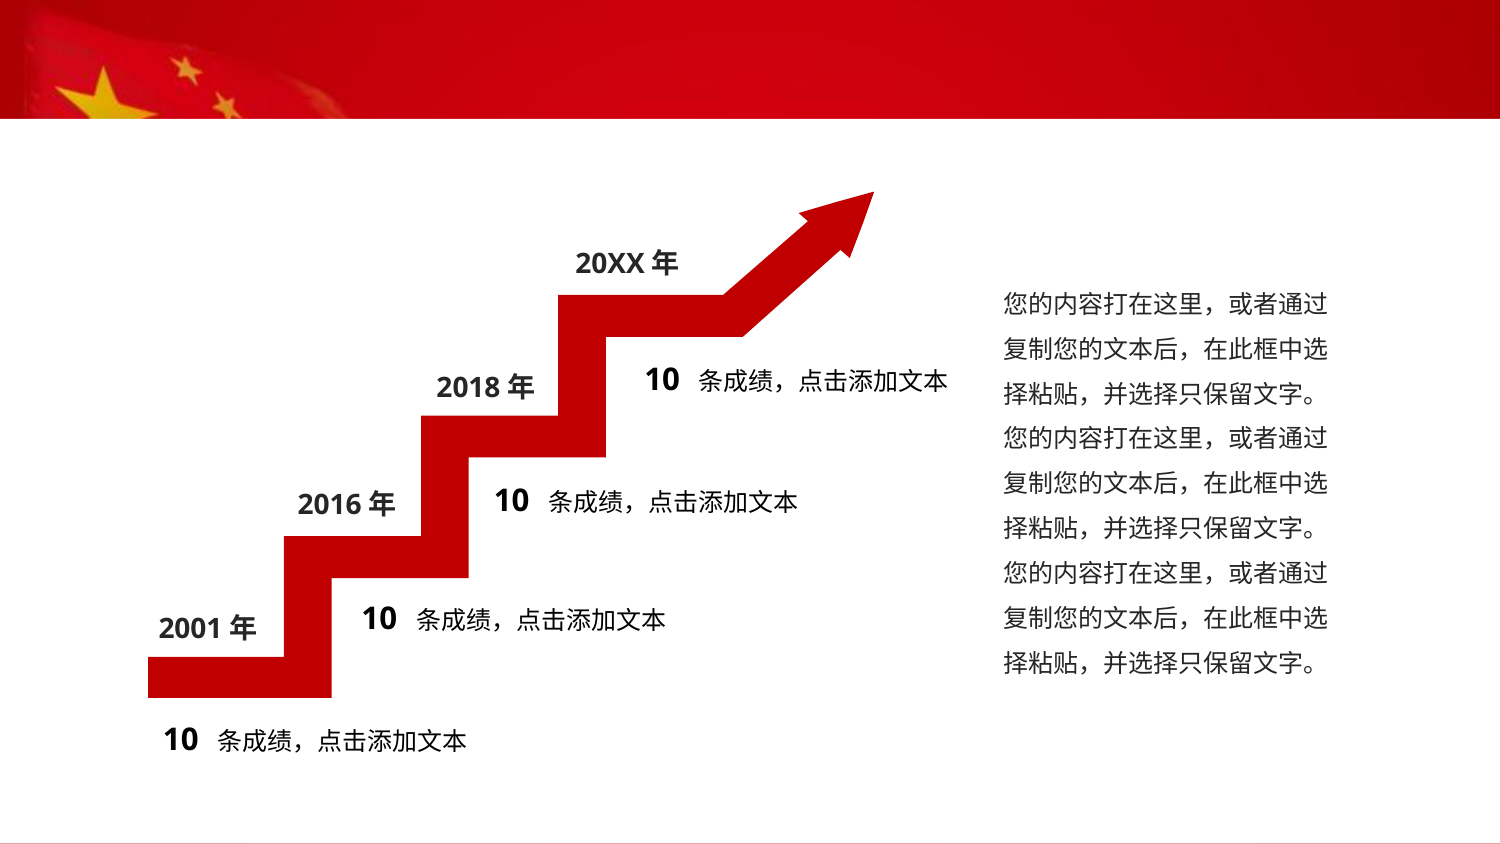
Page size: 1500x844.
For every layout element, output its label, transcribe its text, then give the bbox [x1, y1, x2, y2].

text_box 10 条成绩，点击添加文本 [479, 466, 892, 526]
text_box [148, 191, 875, 698]
text_box 20XX年 [560, 238, 695, 287]
text_box 2016年 [282, 478, 412, 528]
text_box 10 条成绩，点击添加文本 [629, 345, 972, 406]
text_box 2001年 [143, 602, 273, 652]
text_box 10 条成绩，点击添加文本 [346, 584, 759, 645]
text_box 您的内容打在这里，或者通过复制您的文本后，在此框中选择粘贴，并选择只保留文字。 您的内容打在这里，或者通过复制您的文本后，在此框中选择粘贴，并选择只保留文字。 您的内容打在这里，或者通过复制您的文本后，在此框中选择粘贴，并选择只保留文字。 [988, 266, 1361, 730]
text_box 2018年 [421, 362, 550, 411]
picture [0, 0, 1500, 118]
text_box [139, 20, 544, 89]
text_box 10 条成绩，点击添加文本 [148, 705, 561, 765]
